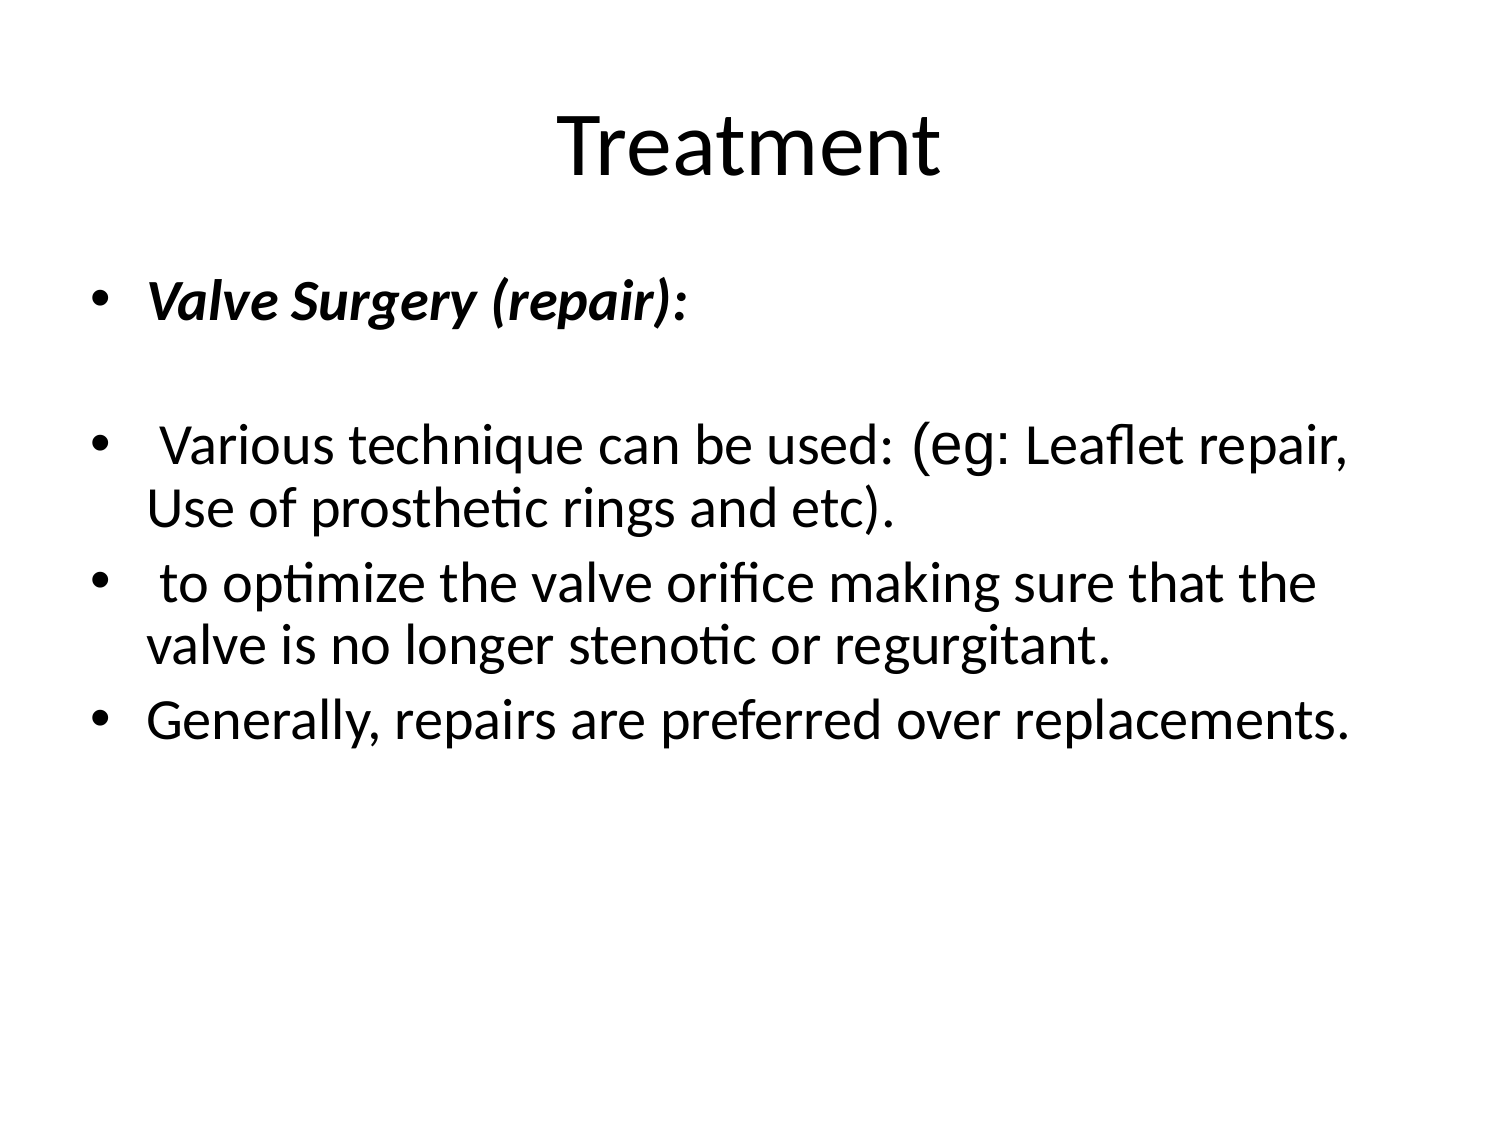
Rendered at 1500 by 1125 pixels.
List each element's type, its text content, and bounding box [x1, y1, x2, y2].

list Valve Surgery (repair): Various technique can be used: (eg: Leaflet repair, Use of prosthetic rings and etc). to optimize the valve orifice making sure that the valve is no longer stenotic or regurgitant. Generally, repairs are preferred over replacements. [75, 262, 1425, 1005]
title Treatment [75, 45, 1425, 233]
